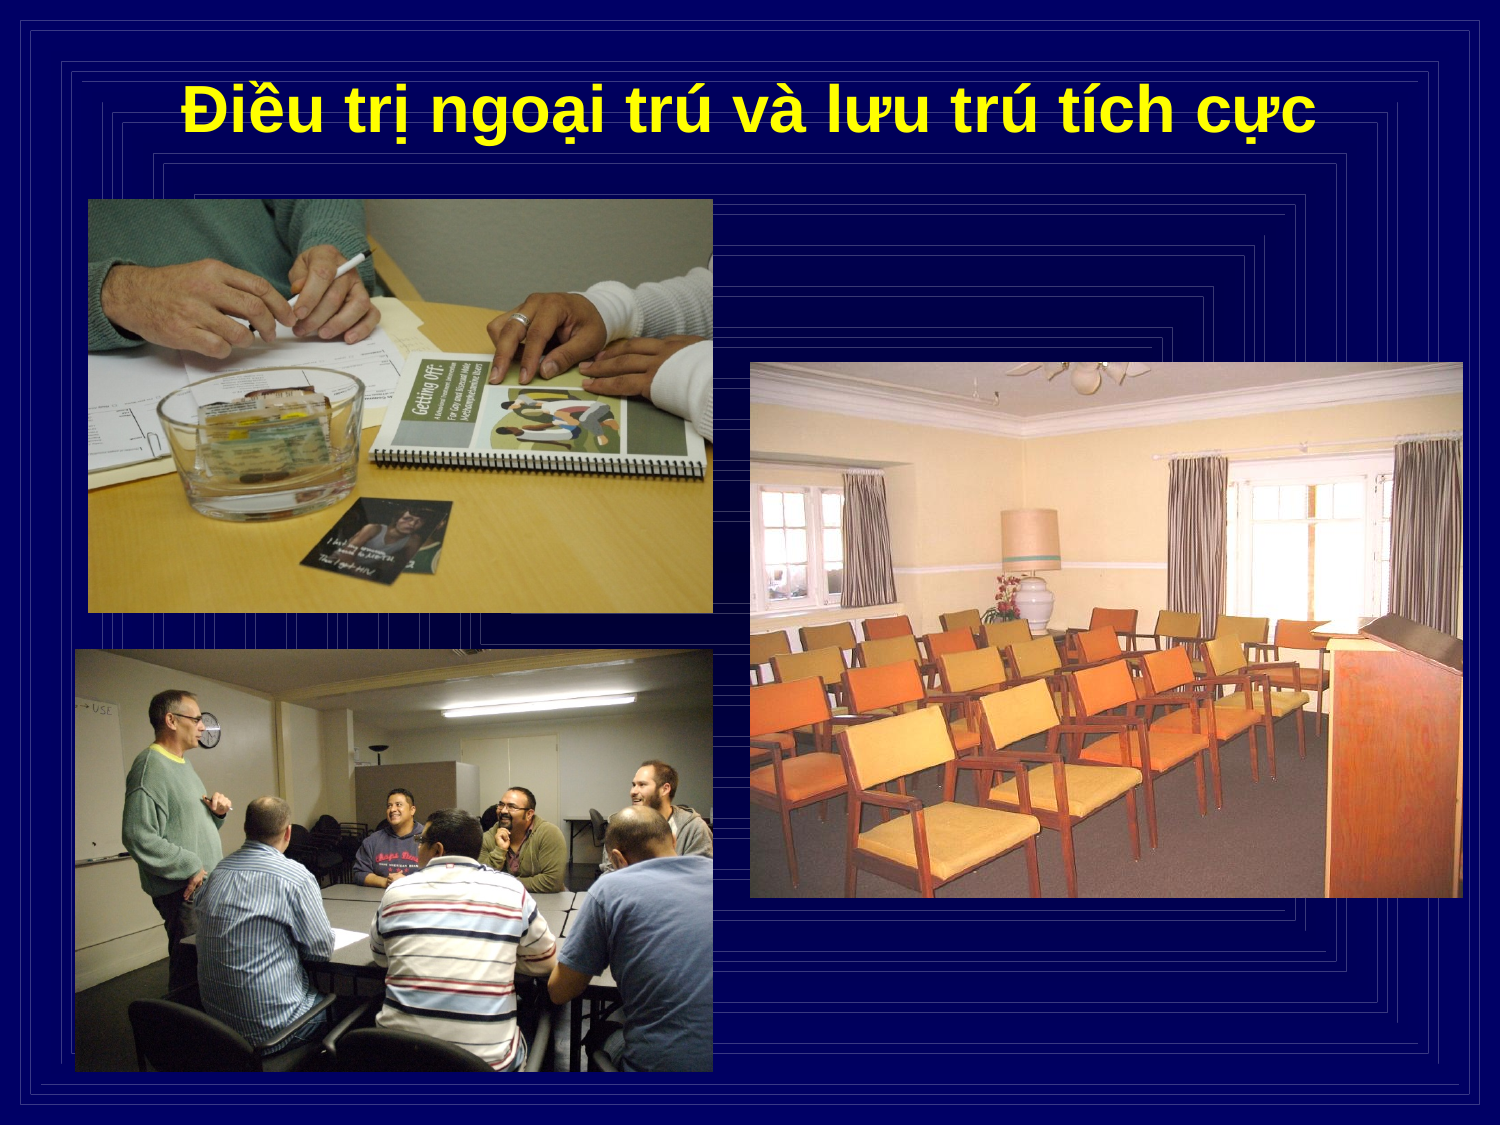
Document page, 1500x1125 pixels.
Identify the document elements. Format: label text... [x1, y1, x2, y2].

picture [74, 649, 713, 1072]
picture [87, 199, 713, 613]
title Điều trị ngoại trú và lưu trú tích cực [0, 24, 1500, 188]
picture [749, 362, 1463, 898]
